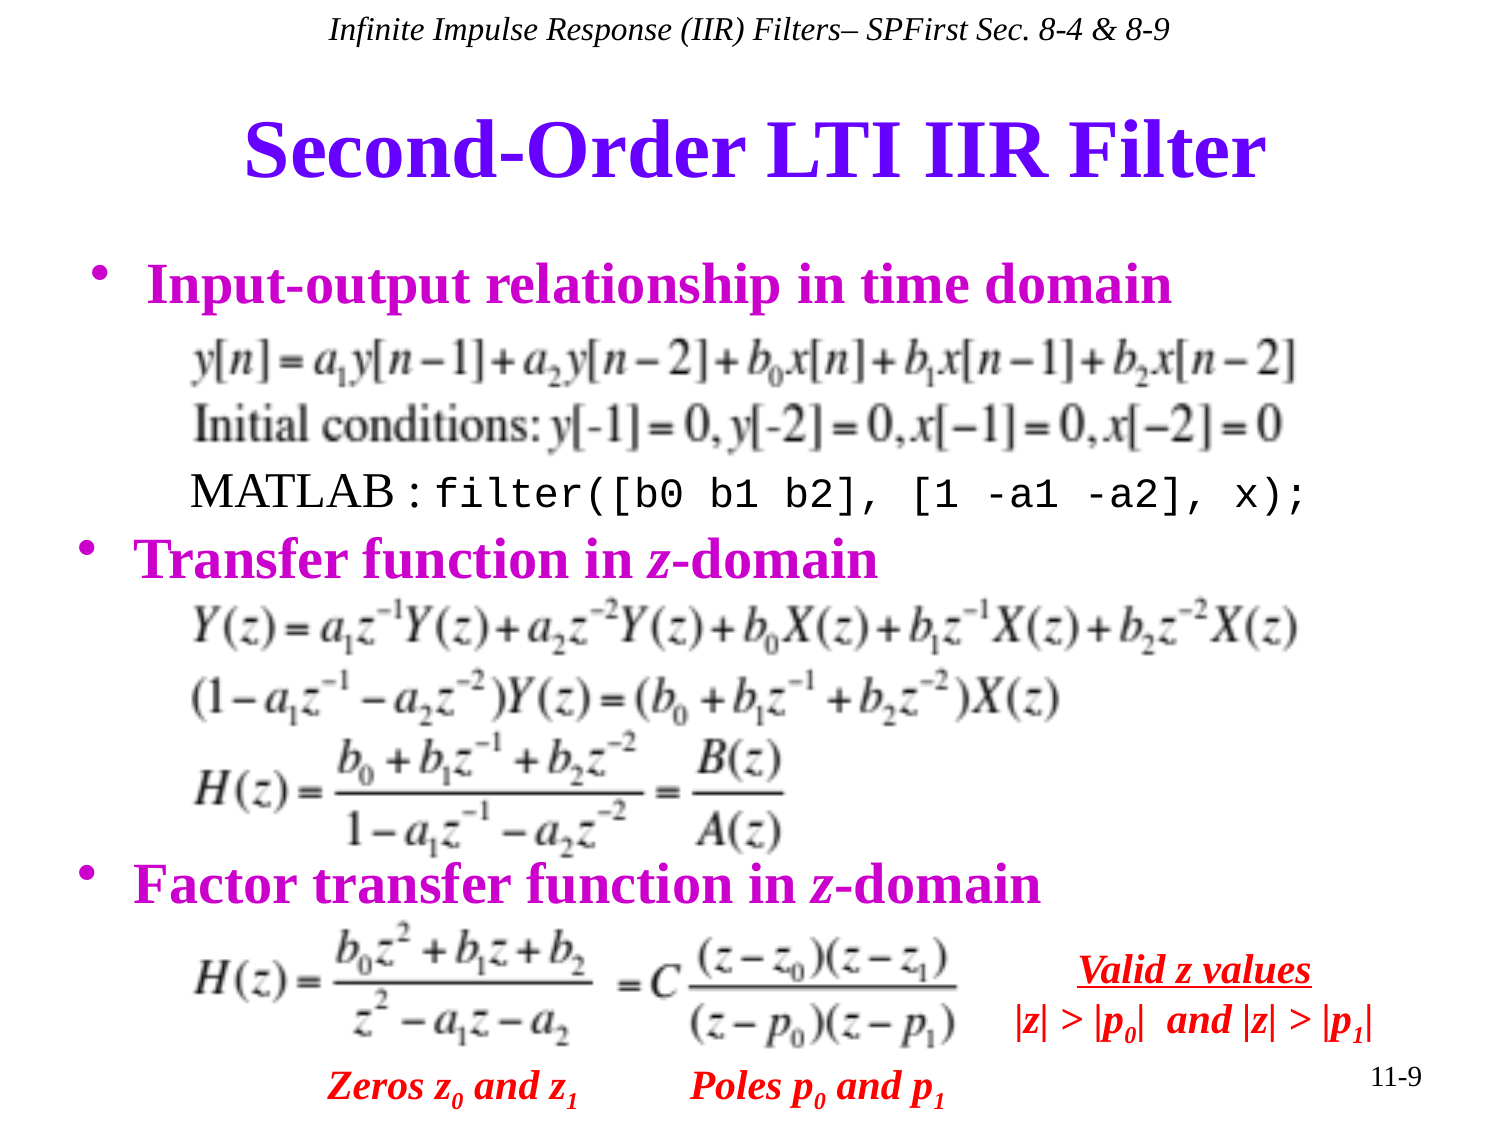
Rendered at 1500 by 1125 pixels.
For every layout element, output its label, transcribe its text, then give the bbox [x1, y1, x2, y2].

text_box Zeros z0 and z1 [312, 1050, 650, 1122]
list Input-output relationship in time domain [75, 237, 1438, 325]
text_box Valid z values [1062, 934, 1350, 1000]
text_box Transfer function in z-domain [62, 512, 1425, 600]
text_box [187, 721, 787, 862]
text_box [187, 912, 597, 1051]
slide_number 11-9 [1124, 1056, 1438, 1125]
text_box Infinite Impulse Response (IIR) Filters– SPFirst Sec. 8-4 & 8-9 [0, 0, 1500, 55]
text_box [187, 587, 1301, 663]
text_box MATLAB : filter([b0 b1 b2], [1 -a1 -a2], x); [99, 449, 1488, 538]
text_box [187, 394, 1288, 461]
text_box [185, 327, 1301, 395]
text_box |z| > |p0| and |z| > |p1| [999, 984, 1438, 1056]
text_box Factor transfer function in z-domain [62, 837, 1425, 925]
text_box Poles p0 and p1 [675, 1050, 1013, 1122]
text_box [187, 657, 1063, 734]
title Second-Order LTI IIR Filter [75, 55, 1438, 237]
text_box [612, 923, 963, 1052]
